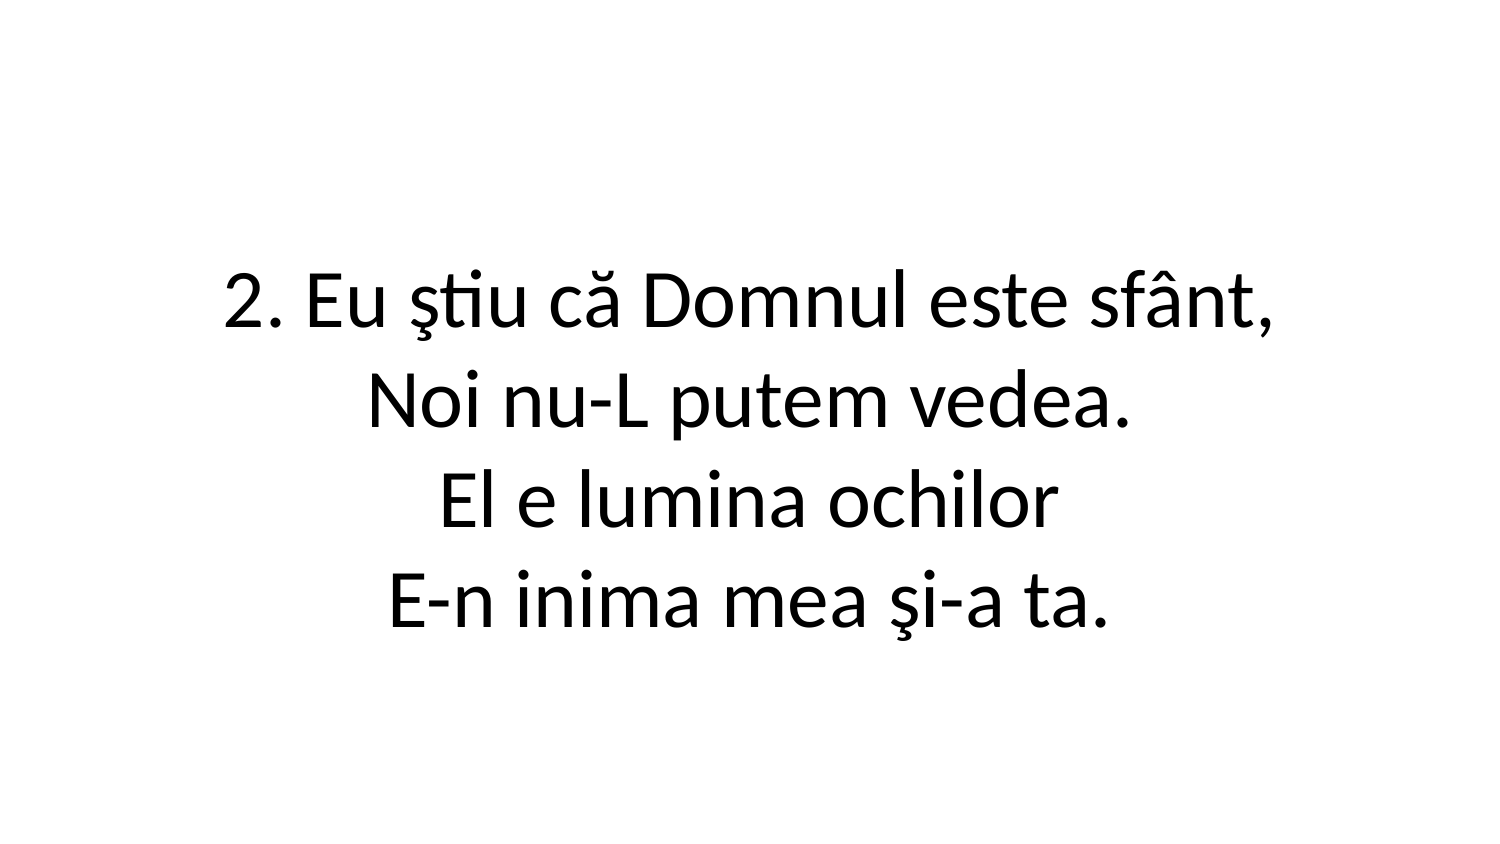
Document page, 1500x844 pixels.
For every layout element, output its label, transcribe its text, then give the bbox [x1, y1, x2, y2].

text_box 2. Eu ştiu că Domnul este sfânt, Noi nu-L putem vedea. El e lumina ochilor E-n inima mea şi-a ta. [208, 192, 1292, 652]
